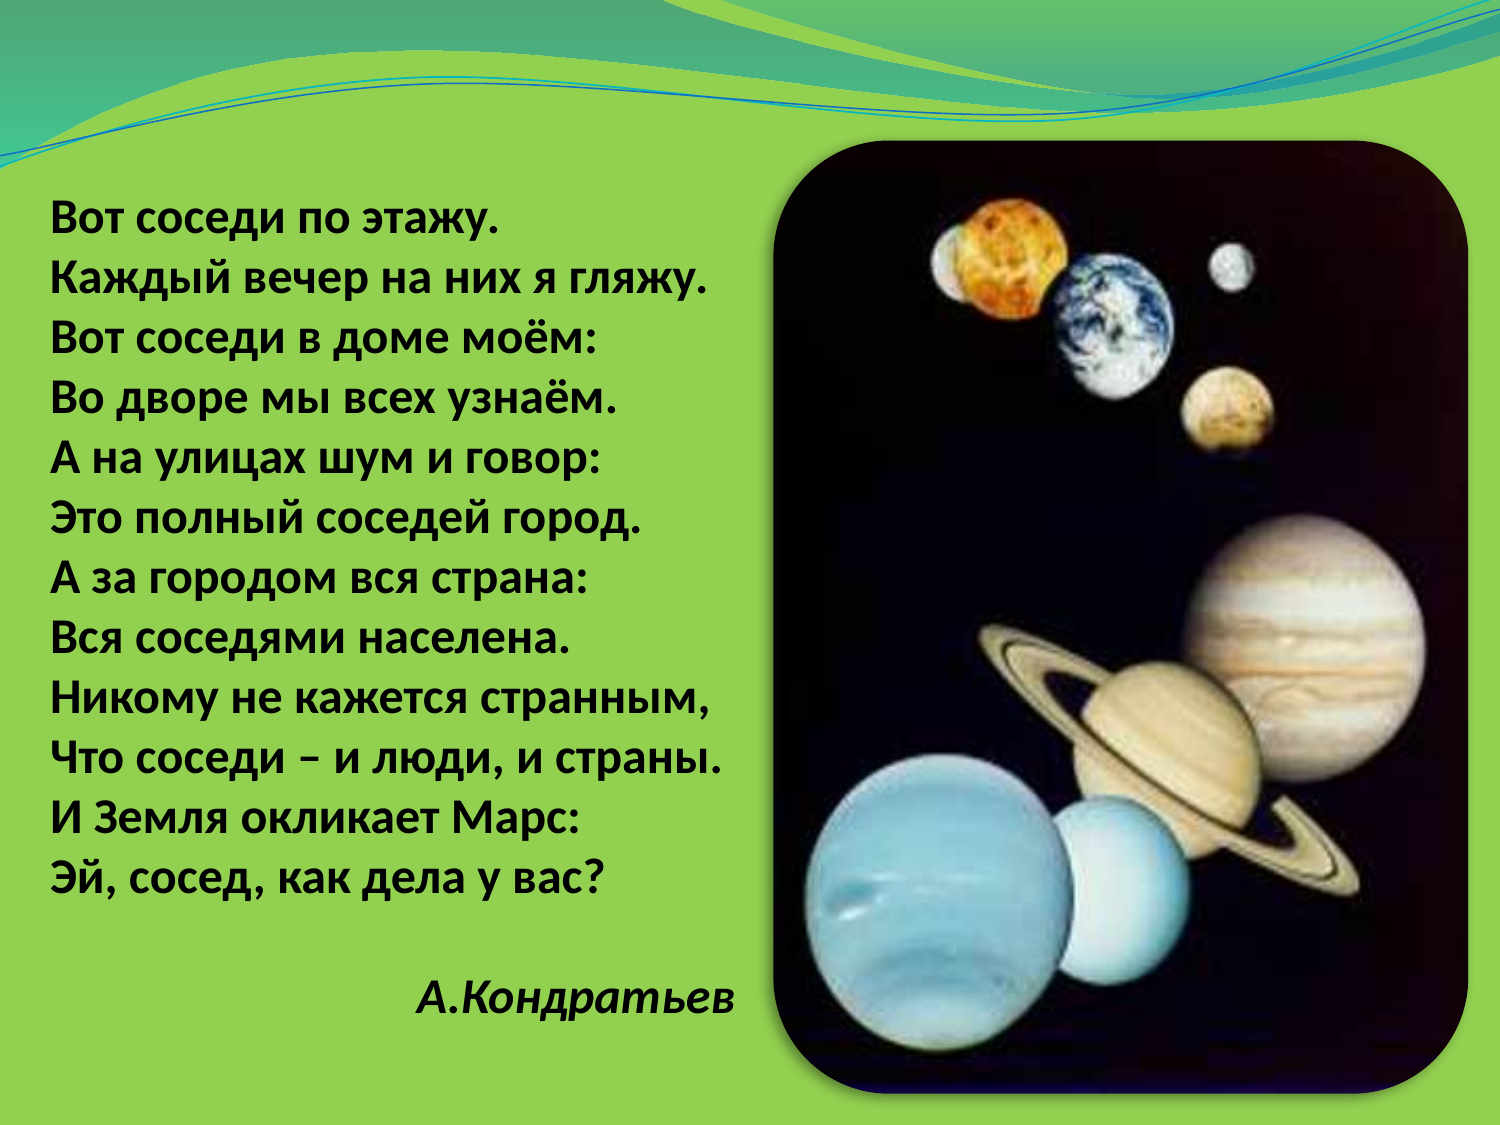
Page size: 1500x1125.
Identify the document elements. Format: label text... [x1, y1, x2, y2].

text_box Вот соседи по этажу. Каждый вечер на них я гляжу. Вот соседи в доме моём: Во дворе мы всех узнаём. А на улицах шум и говор: Это полный соседей город. А за городом вся страна: Вся соседями населена. Никому не кажется странным, Что соседи – и люди, и страны. И Земля окликает Марс: Эй, сосед, как дела у вас? А.Кондратьев [35, 175, 750, 1031]
picture [773, 140, 1469, 1094]
